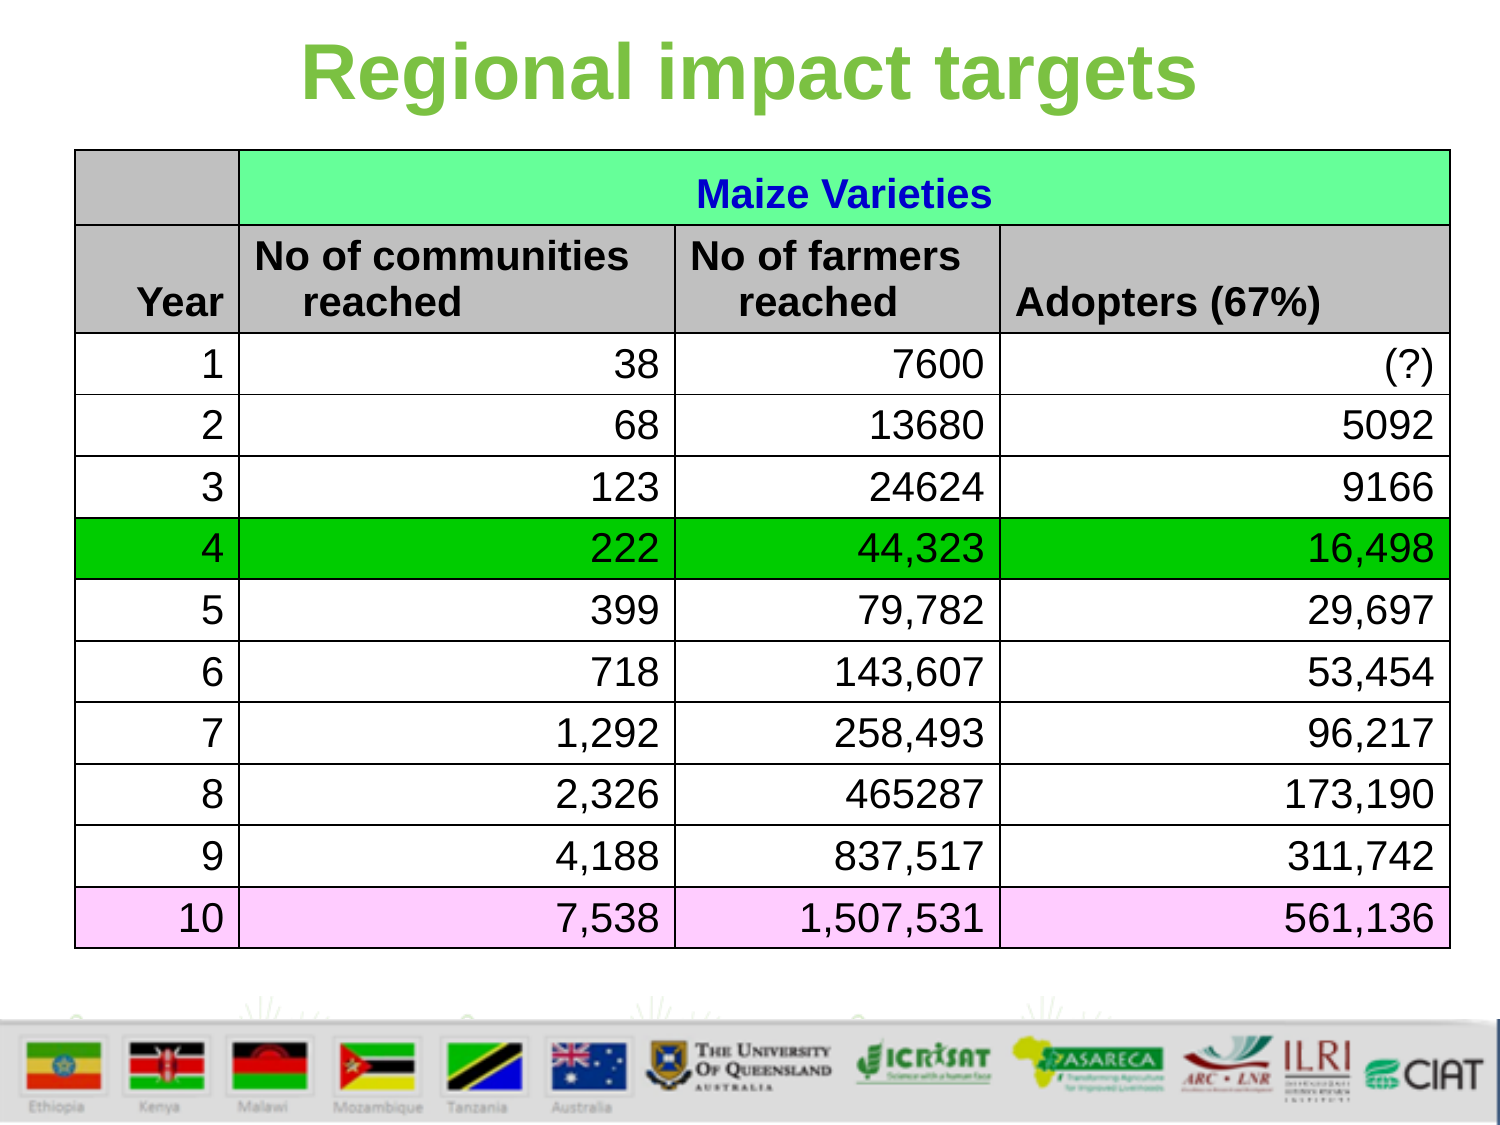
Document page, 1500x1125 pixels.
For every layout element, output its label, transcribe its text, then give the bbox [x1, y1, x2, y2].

table_header [76, 151, 238, 224]
table_cell 1,507,531 [676, 888, 999, 947]
table_cell 258,493 [676, 703, 999, 763]
title Regional impact targets [75, 12, 1425, 138]
table_cell 173,190 [1001, 765, 1449, 824]
table_cell 44,323 [676, 519, 999, 578]
table_cell 7600 [676, 334, 999, 394]
table_cell 123 [240, 457, 674, 517]
table_header Maize Varieties [240, 151, 1449, 224]
table_cell 79,782 [676, 580, 999, 640]
table_cell (?) [1001, 334, 1449, 394]
table_cell 13680 [676, 395, 999, 455]
picture [0, 996, 1500, 1125]
table_cell 311,742 [1001, 826, 1449, 886]
table_cell 7,538 [240, 888, 674, 947]
table_cell 222 [240, 519, 674, 578]
table_cell 38 [240, 334, 674, 394]
table_cell 1 [76, 334, 238, 394]
table_cell 24624 [676, 457, 999, 517]
table_cell 5092 [1001, 395, 1449, 455]
table_cell 53,454 [1001, 642, 1449, 701]
table_cell 29,697 [1001, 580, 1449, 640]
table_cell 465287 [676, 765, 999, 824]
table_cell 16,498 [1001, 519, 1449, 578]
table_cell 6 [76, 642, 238, 701]
table_cell 2 [76, 395, 238, 455]
table_cell 4,188 [240, 826, 674, 886]
table_cell 143,607 [676, 642, 999, 701]
table_cell 10 [76, 888, 238, 947]
table_cell No of communities reached [240, 226, 674, 332]
table_cell 5 [76, 580, 238, 640]
table_cell 399 [240, 580, 674, 640]
table_cell 96,217 [1001, 703, 1449, 763]
table_cell Adopters (67%) [1001, 226, 1449, 332]
table_cell 68 [240, 395, 674, 455]
table_cell 9166 [1001, 457, 1449, 517]
table_cell 2,326 [240, 765, 674, 824]
table_cell 8 [76, 765, 238, 824]
table_cell 718 [240, 642, 674, 701]
table_cell 1,292 [240, 703, 674, 763]
table_cell 837,517 [676, 826, 999, 886]
table_cell 561,136 [1001, 888, 1449, 947]
table_cell No of farmers reached [676, 226, 999, 332]
table_cell Year [76, 226, 238, 332]
table_cell 9 [76, 826, 238, 886]
table_cell 7 [76, 703, 238, 763]
table_cell 4 [76, 519, 238, 578]
table_cell 3 [76, 457, 238, 517]
